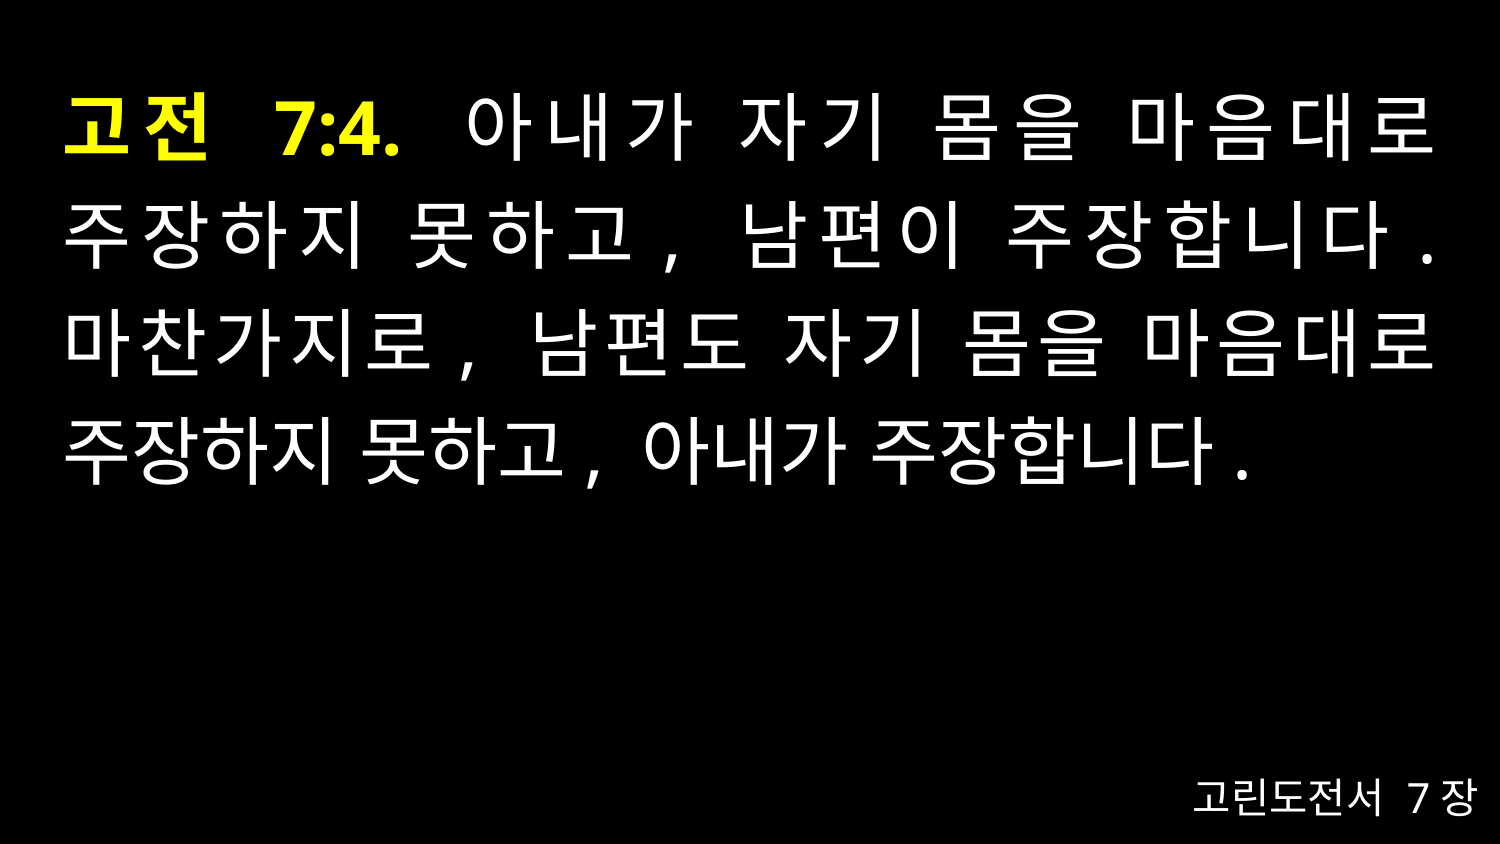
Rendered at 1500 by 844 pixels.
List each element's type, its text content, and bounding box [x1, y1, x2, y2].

title 고전 7:4. 아내가 자기 몸을 마음대로 주장하지 못하고, 남편이 주장합니다. 마찬가지로, 남편도 자기 몸을 마음대로 주장하지 못하고, 아내가 주장합니다. [0, 0, 1500, 844]
subtitle 고린도전서 7장 [916, 770, 1500, 844]
